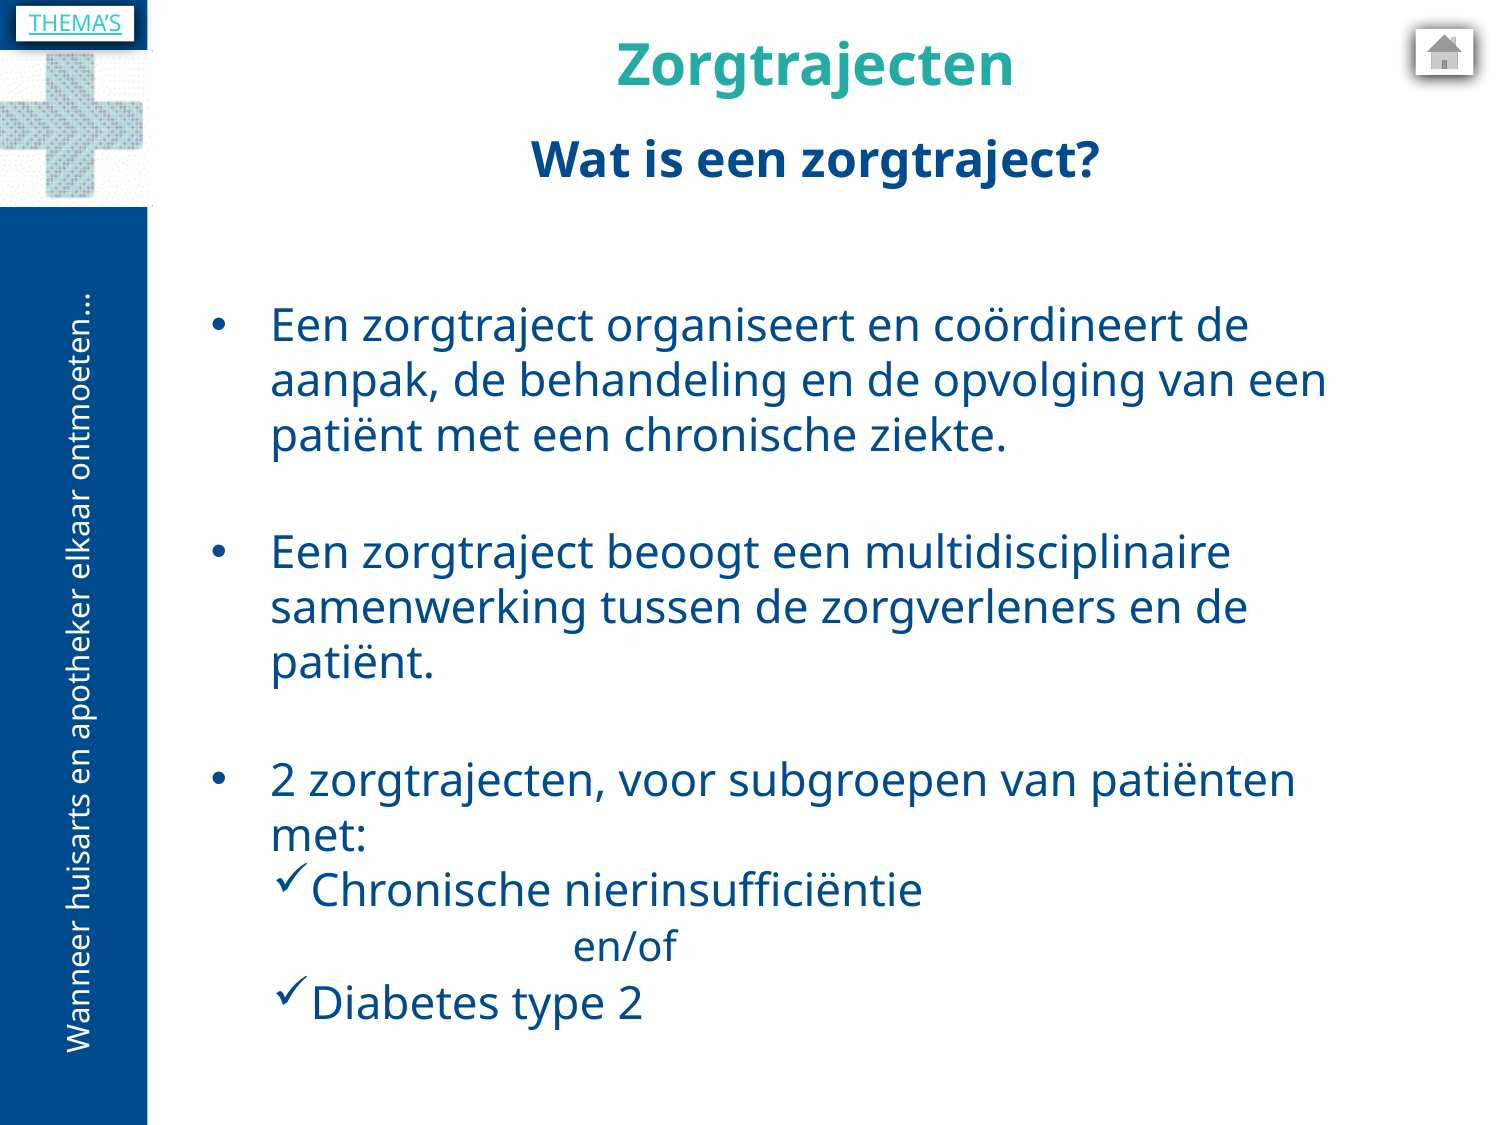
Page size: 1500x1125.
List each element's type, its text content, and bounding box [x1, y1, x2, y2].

text_box THEMA’S [15, 5, 135, 42]
list Een zorgtraject organiseert en coördineert de aanpak, de behandeling en de opvolging van een patiënt met een chronische ziekte. Een zorgtraject beoogt een multidisciplinaire samenwerking tussen de zorgverleners en de patiënt. 2 zorgtrajecten, voor subgroepen van patiënten met: Chronische nierinsufficiëntie en/of Diabetes type 2 [195, 288, 1401, 1113]
text_box Wat is een zorgtraject? [174, 120, 1458, 195]
picture [0, 50, 154, 207]
list Zorgtrajecten [174, 28, 1458, 120]
text_box [1415, 28, 1474, 76]
